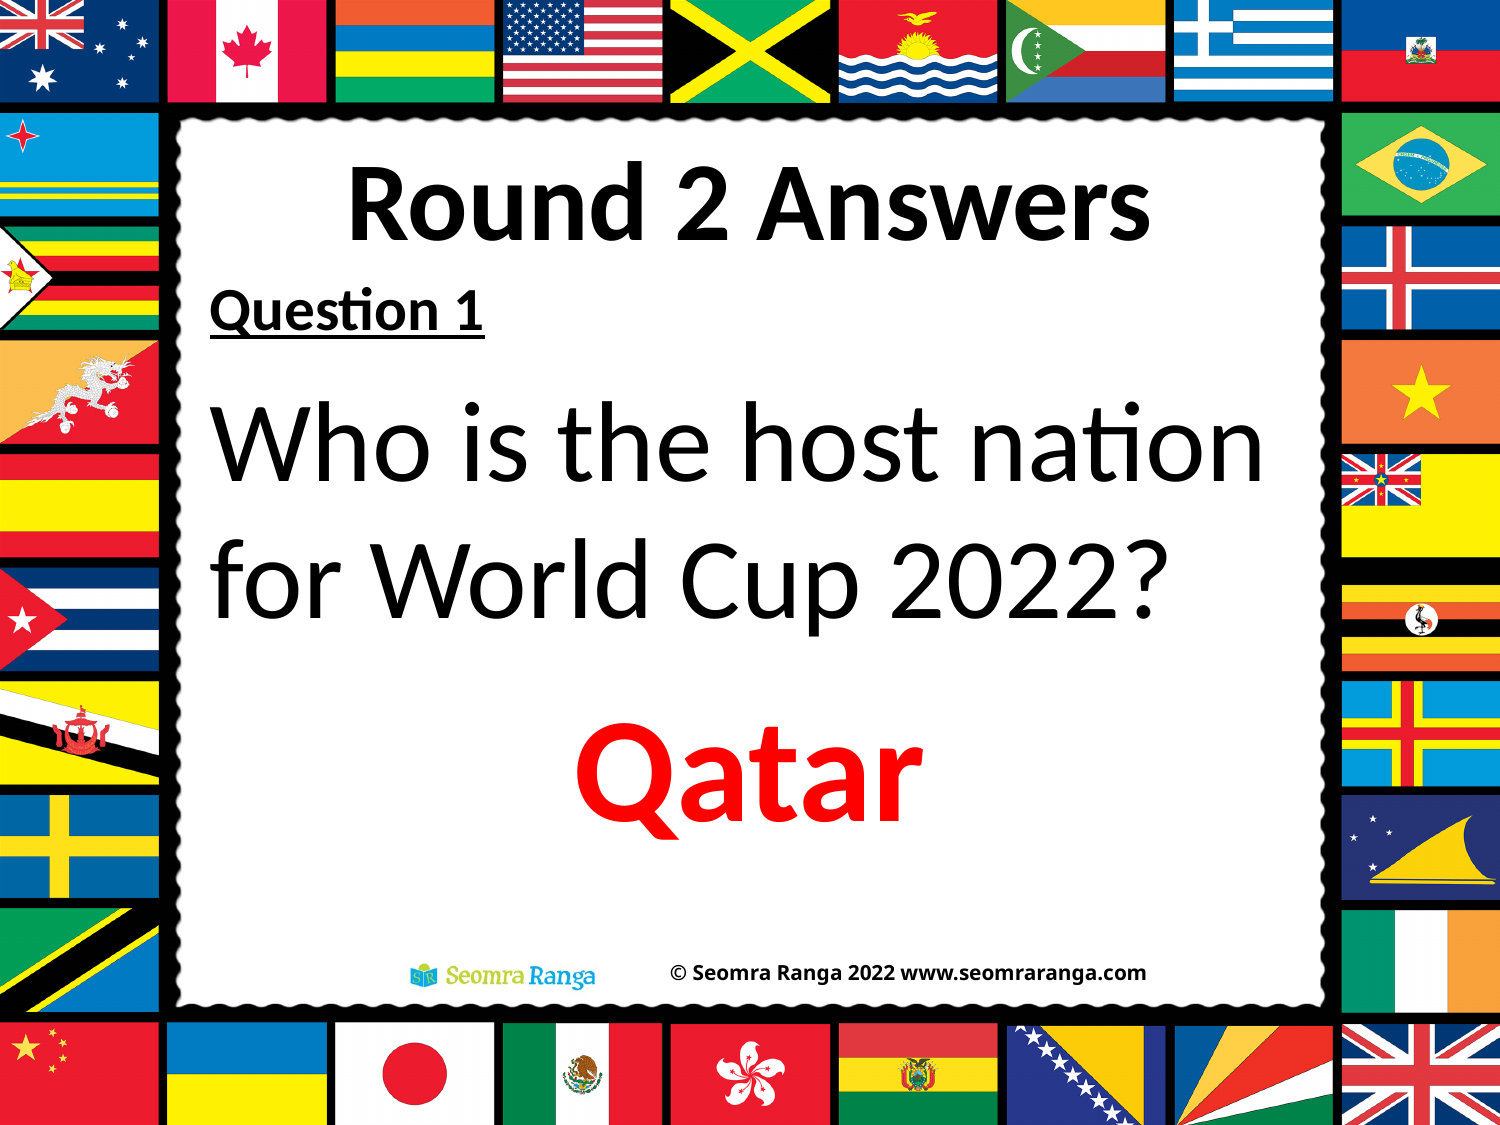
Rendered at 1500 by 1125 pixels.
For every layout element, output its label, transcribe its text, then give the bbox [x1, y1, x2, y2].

picture [0, 0, 1500, 1125]
title Round 2 Answers [183, 101, 1317, 290]
list Question 1 Who is the host nation for World Cup 2022? Qatar [194, 261, 1306, 953]
text_box © Seomra Ranga 2022 www.seomraranga.com [631, 953, 1187, 993]
picture [10, 122, 36, 150]
